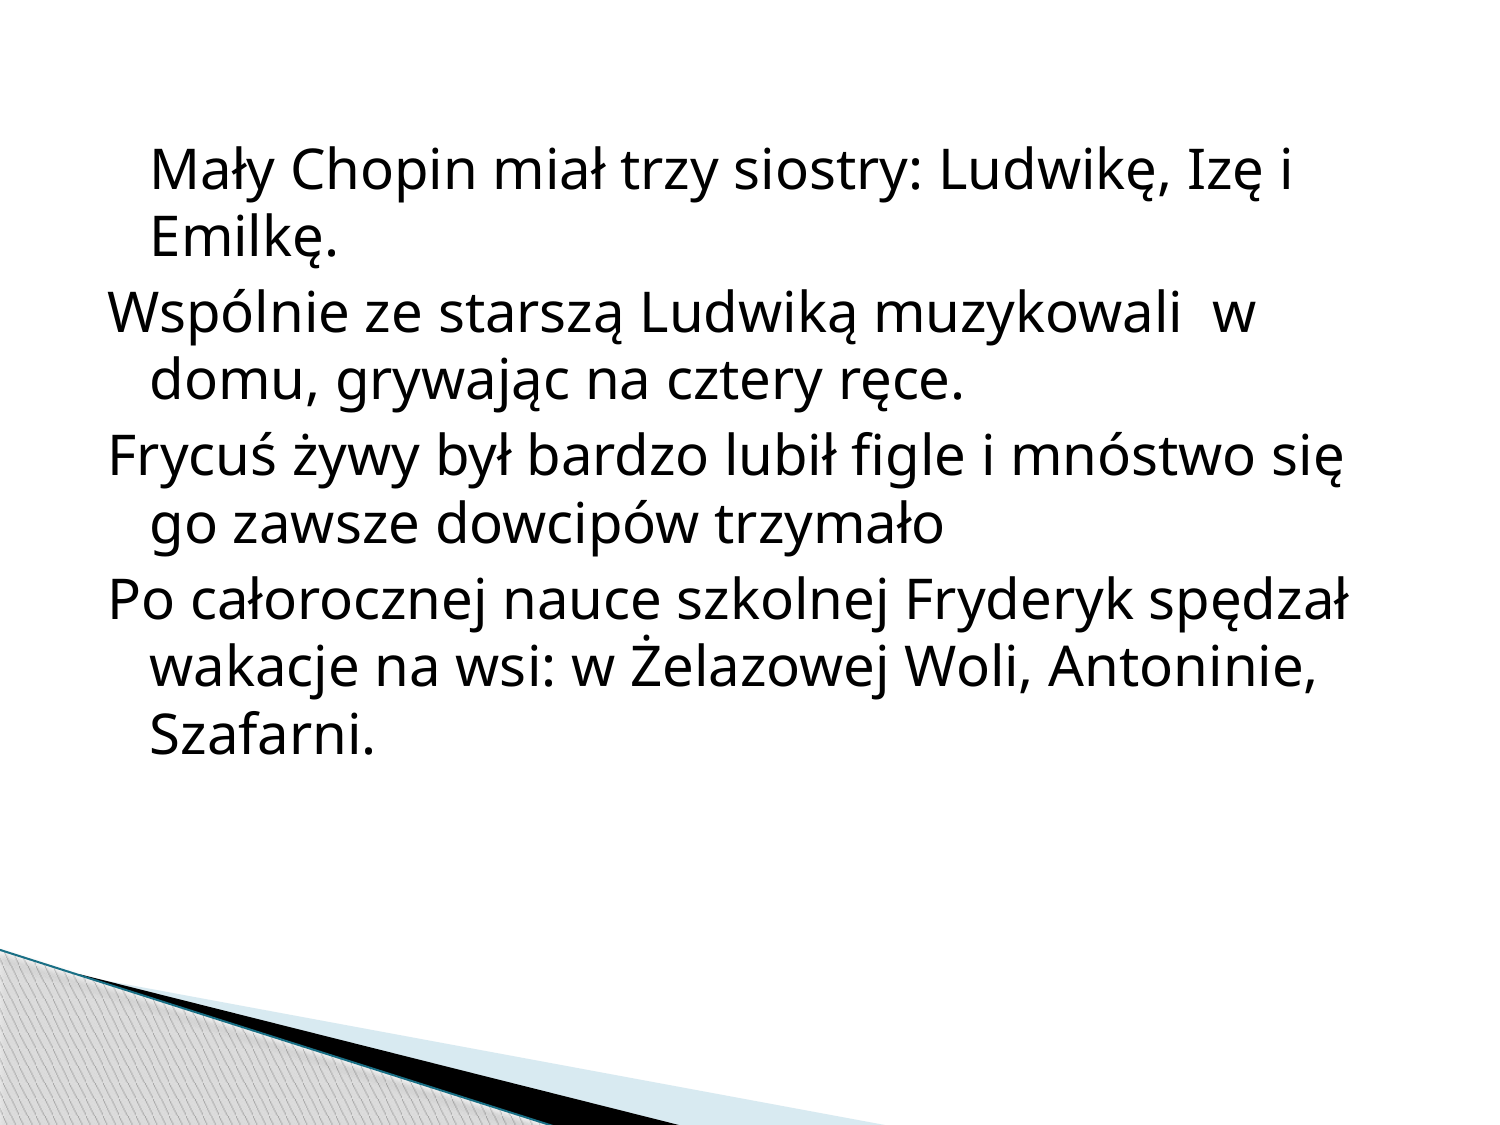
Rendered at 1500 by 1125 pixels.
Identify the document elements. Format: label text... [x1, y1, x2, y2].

list Mały Chopin miał trzy siostry: Ludwikę, Izę i Emilkę. Wspólnie ze starszą Ludwiką muzykowali w domu, grywając na cztery ręce. Frycuś żywy był bardzo lubił figle i mnóstwo się go zawsze dowcipów trzymało Po całorocznej nauce szkolnej Fryderyk spędzał wakacje na wsi: w Żelazowej Woli, Antoninie, Szafarni. [75, 125, 1425, 986]
